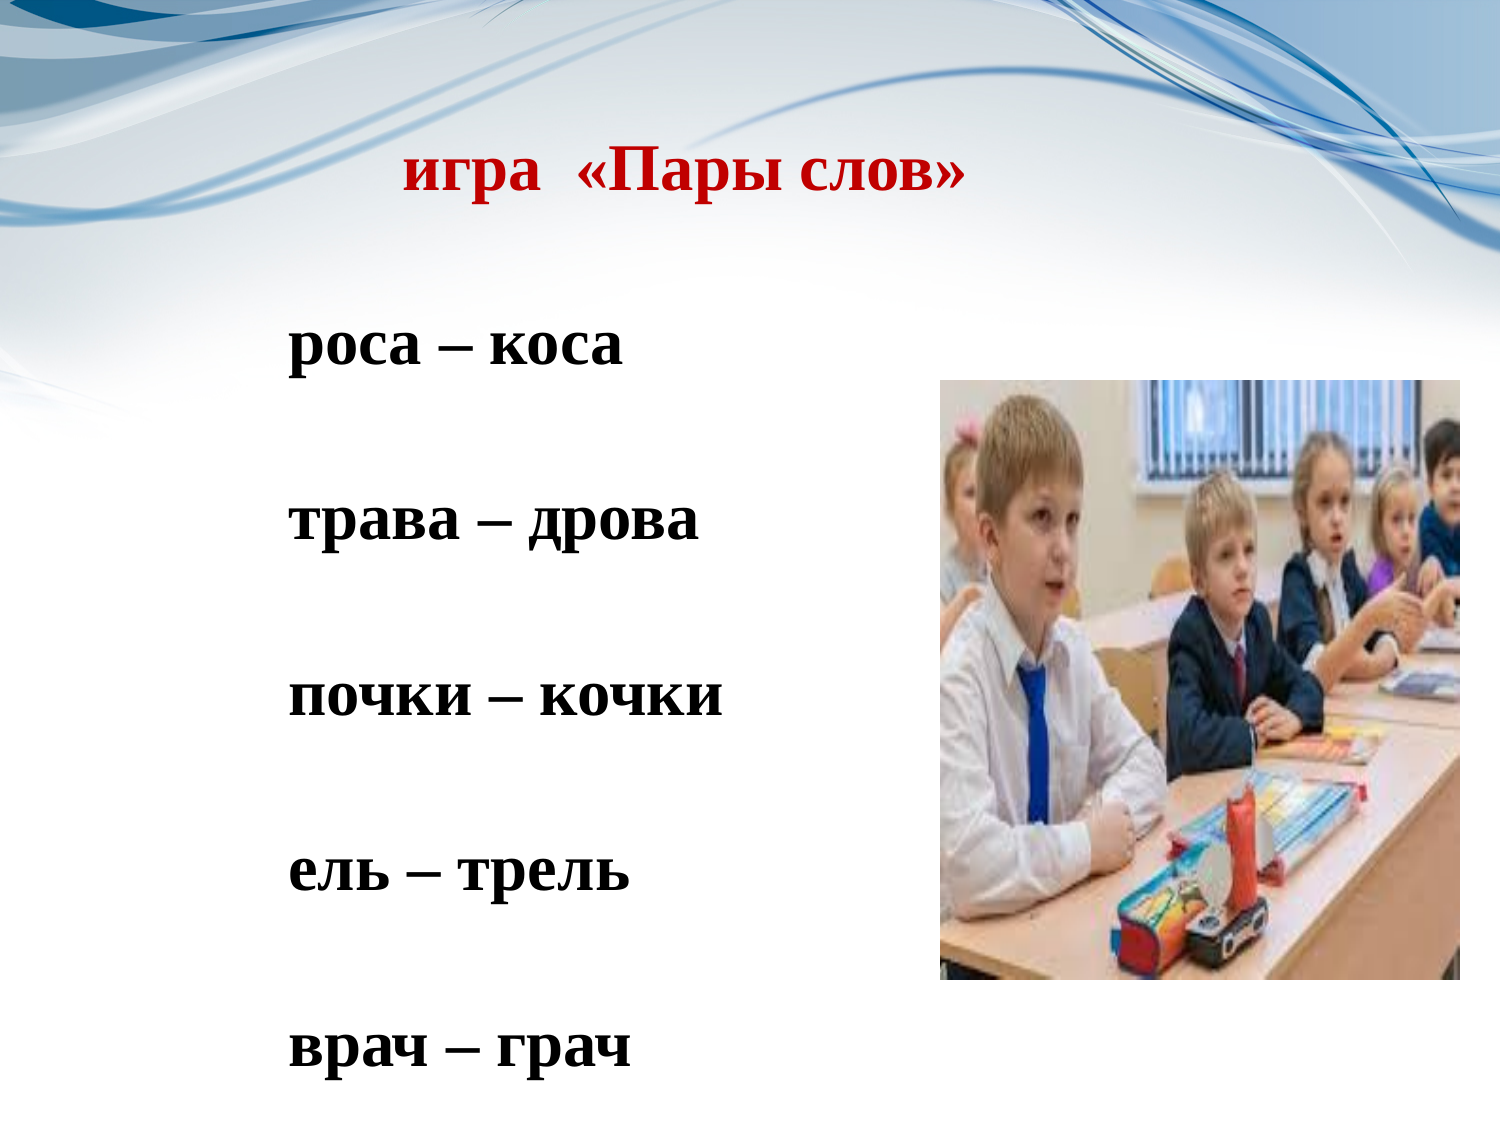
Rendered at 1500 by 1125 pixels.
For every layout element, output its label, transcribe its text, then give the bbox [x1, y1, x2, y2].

list роса – коса трава – дрова почки – кочки ель – трель врач – грач [21, 299, 1397, 1100]
picture [0, 0, 1500, 1125]
title игра «Пары слов» [103, 59, 1397, 278]
text_box [43, 507, 940, 625]
